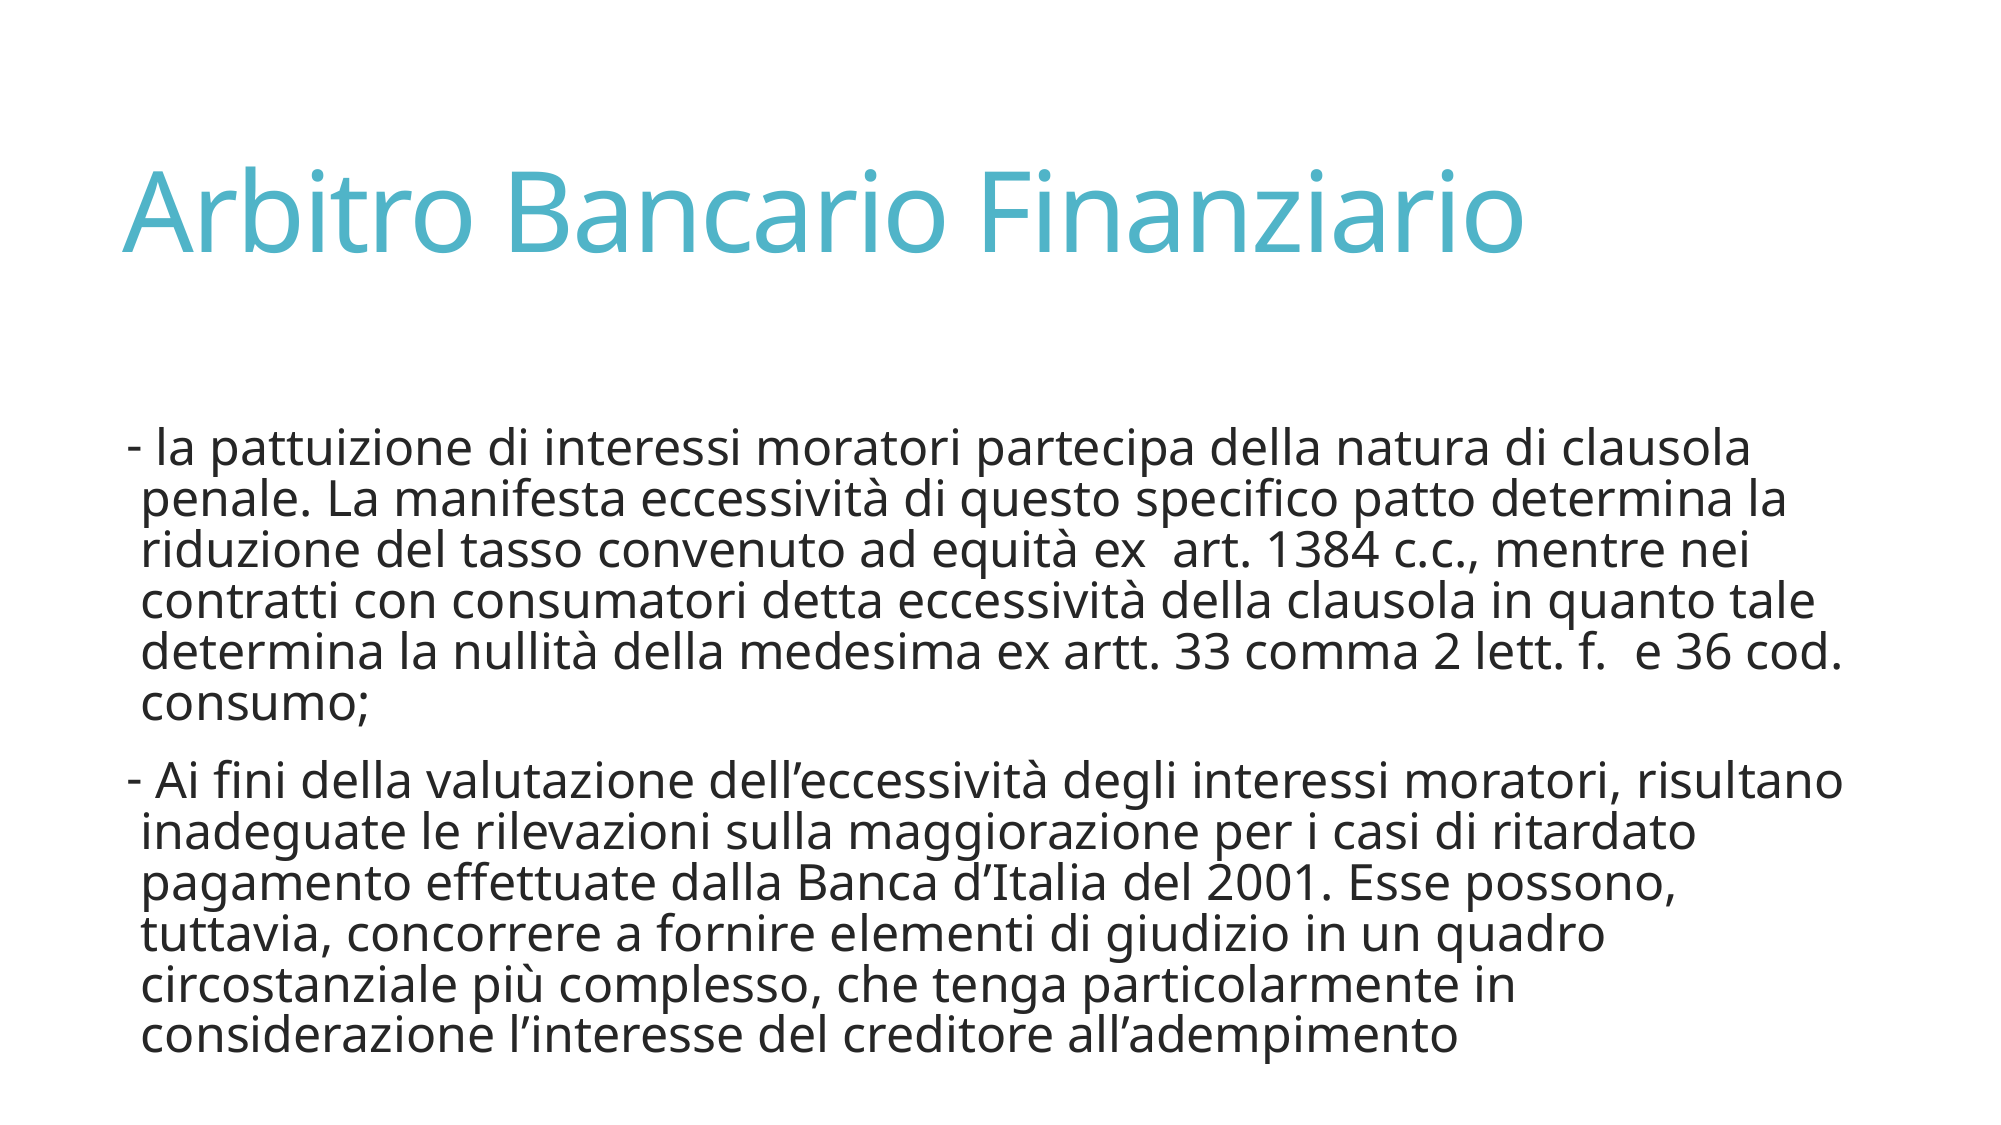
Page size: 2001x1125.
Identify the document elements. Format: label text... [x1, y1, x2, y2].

title Arbitro Bancario Finanziario [107, 82, 1875, 354]
list la pattuizione di interessi moratori partecipa della natura di clausola penale. La manifesta eccessività di questo specifico patto determina la riduzione del tasso convenuto ad equità ex art. 1384 c.c., mentre nei contratti con consumatori detta eccessività della clausola in quanto tale determina la nullità della medesima ex artt. 33 comma 2 lett. f. e 36 cod. consumo; Ai fini della valutazione dell’eccessività degli interessi moratori, risultano inadeguate le rilevazioni sulla maggiorazione per i casi di ritardato pagamento effettuate dalla Banca d’Italia del 2001. Esse possono, tuttavia, concorrere a fornire elementi di giudizio in un quadro circostanziale più complesso, che tenga particolarmente in considerazione l’interesse del creditore all’adempimento [110, 329, 1876, 949]
